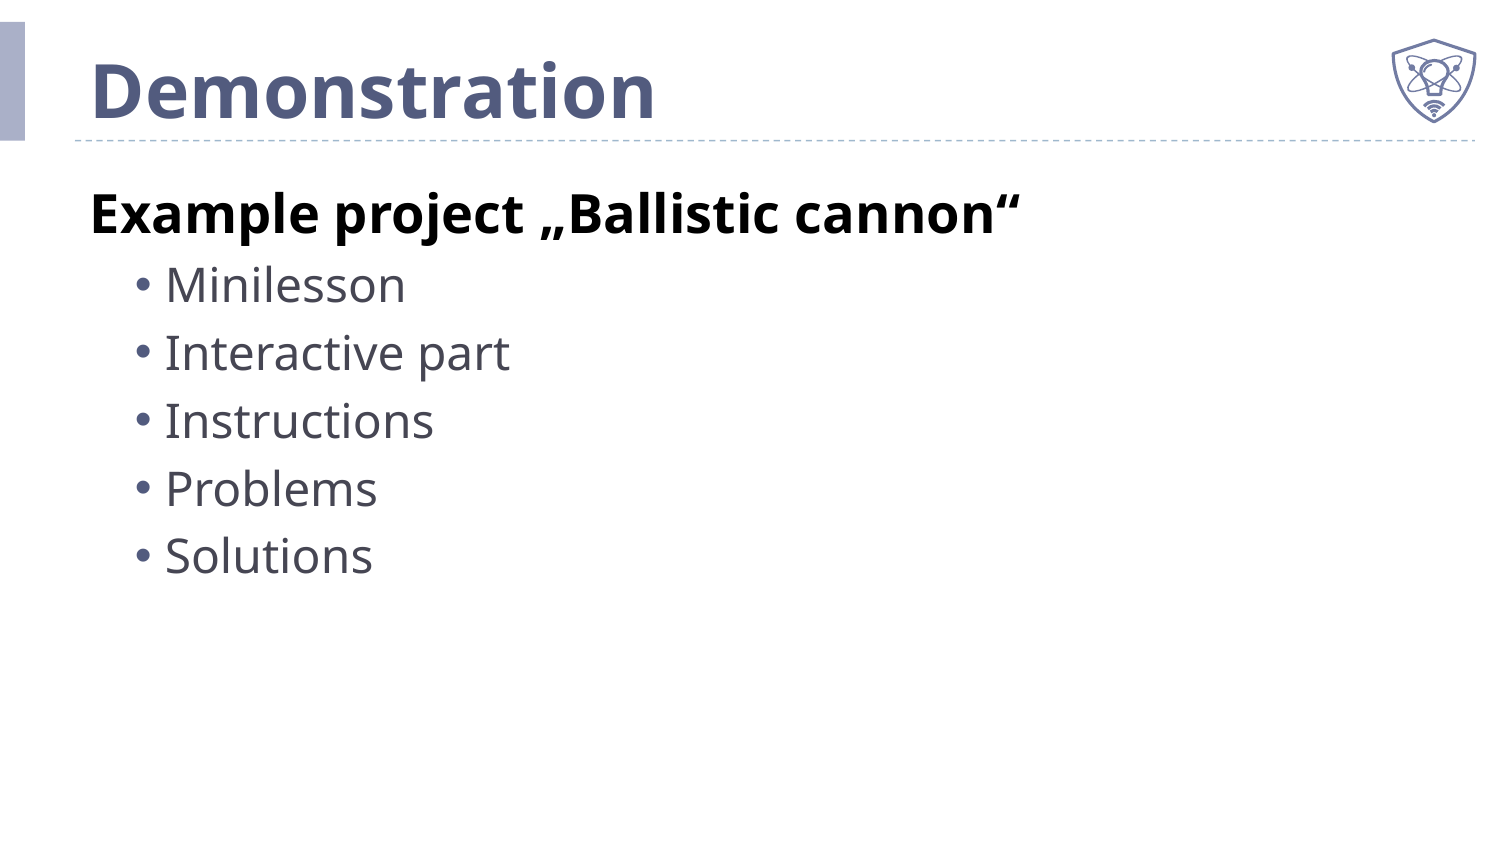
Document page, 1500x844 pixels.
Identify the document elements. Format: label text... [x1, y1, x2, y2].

title Demonstration [75, 18, 1475, 141]
list Example project „Ballistic cannon“ Minilesson Interactive part Instructions Problems Solutions [75, 171, 1475, 835]
